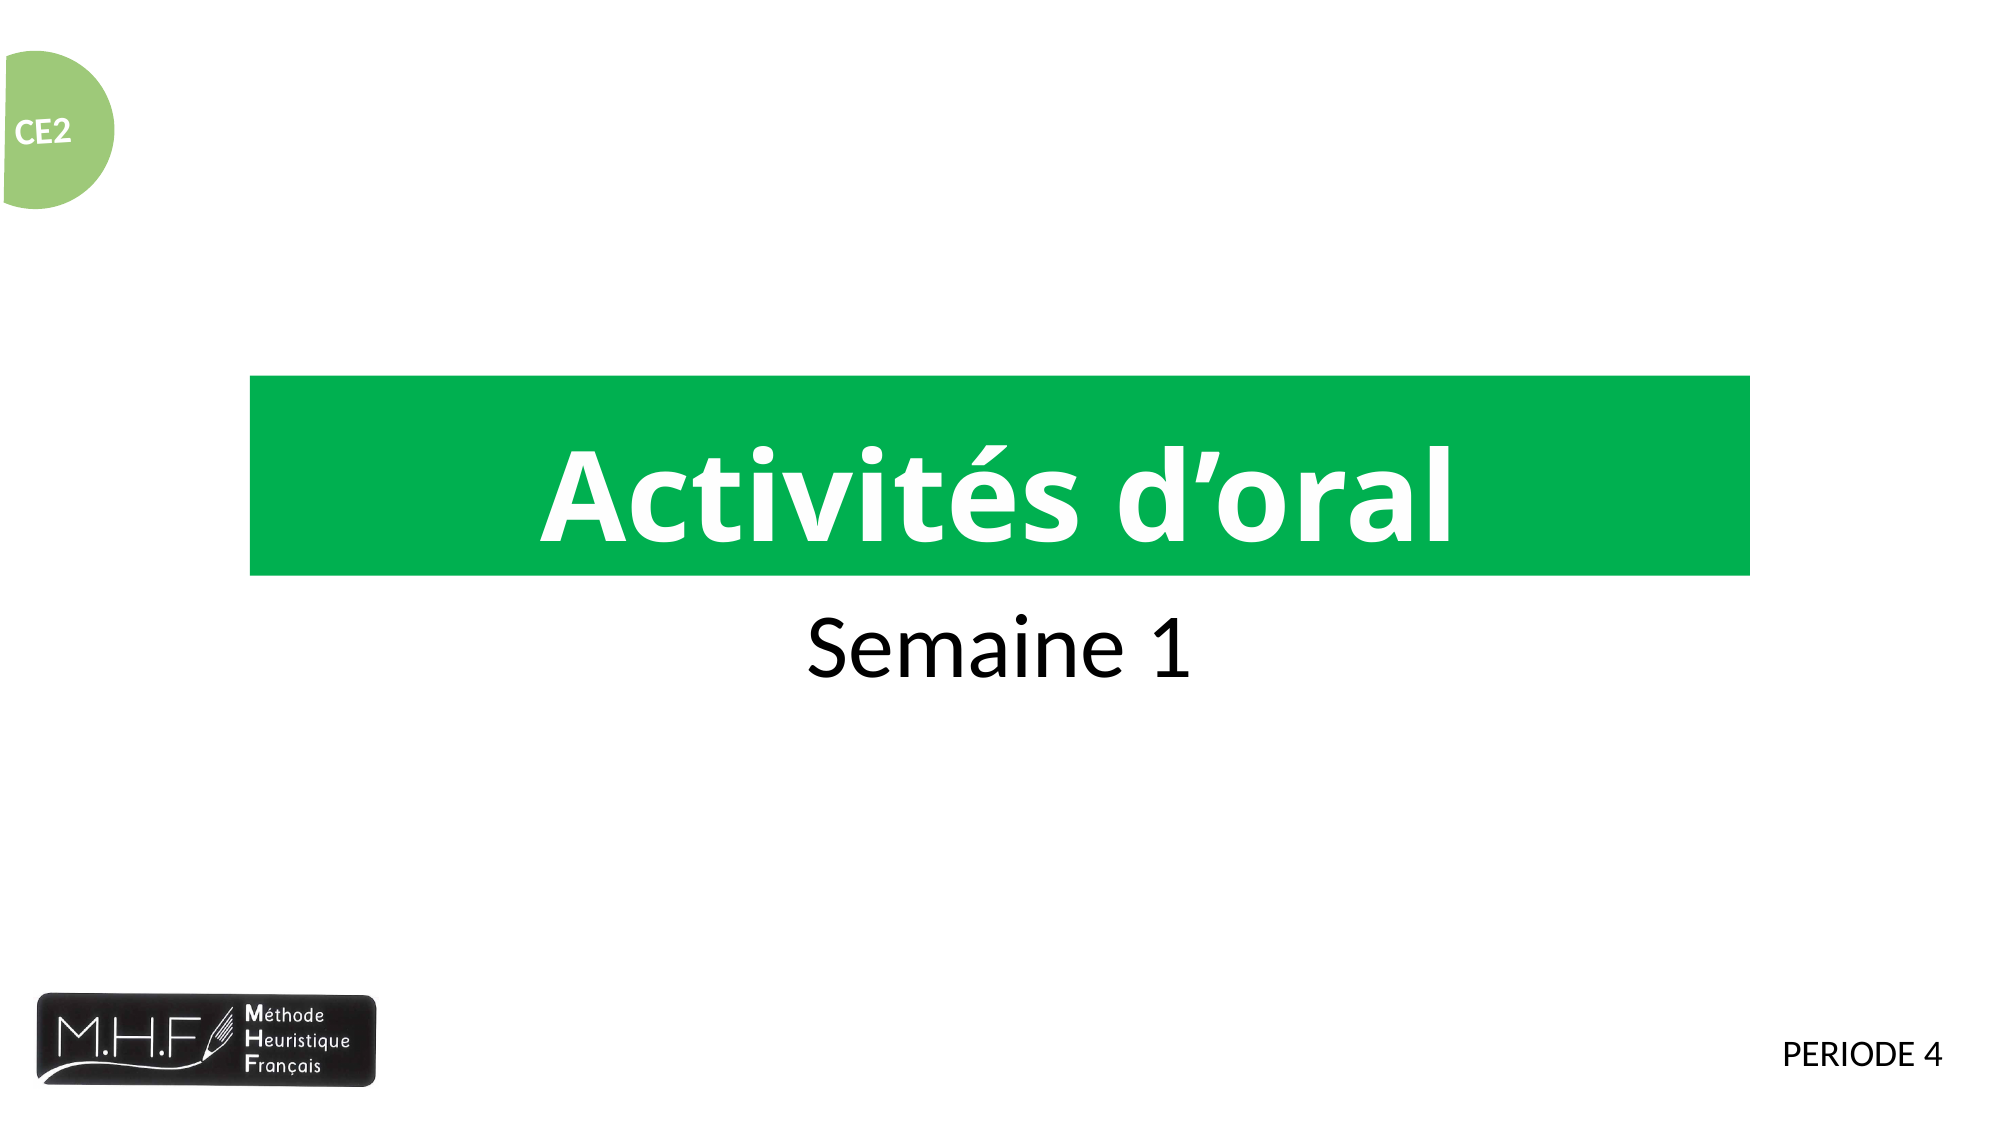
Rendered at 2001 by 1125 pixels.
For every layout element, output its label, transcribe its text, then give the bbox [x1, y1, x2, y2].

picture [33, 990, 379, 1089]
subtitle Semaine 1 [249, 590, 1750, 863]
text_box PERIODE 4 [1362, 1021, 1967, 1082]
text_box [0, 36, 112, 224]
title Activités d’oral [249, 375, 1750, 576]
